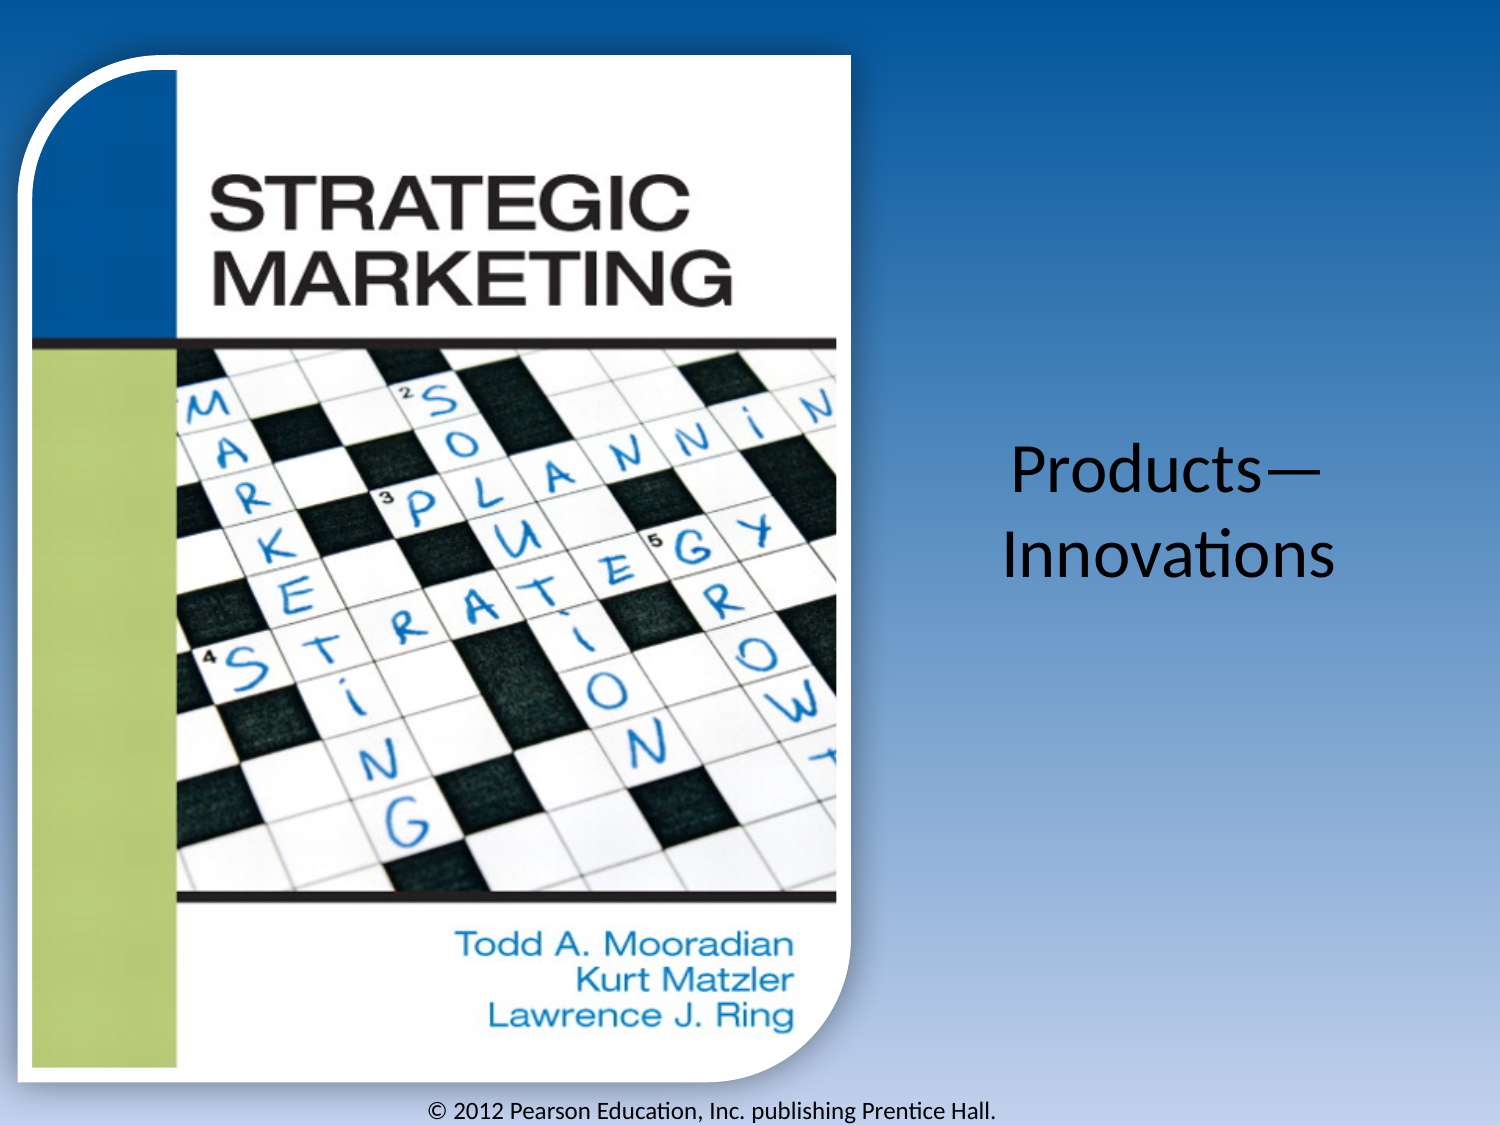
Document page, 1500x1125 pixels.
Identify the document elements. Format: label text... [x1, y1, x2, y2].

title Products—Innovations [898, 86, 1439, 927]
picture [33, 70, 836, 1067]
